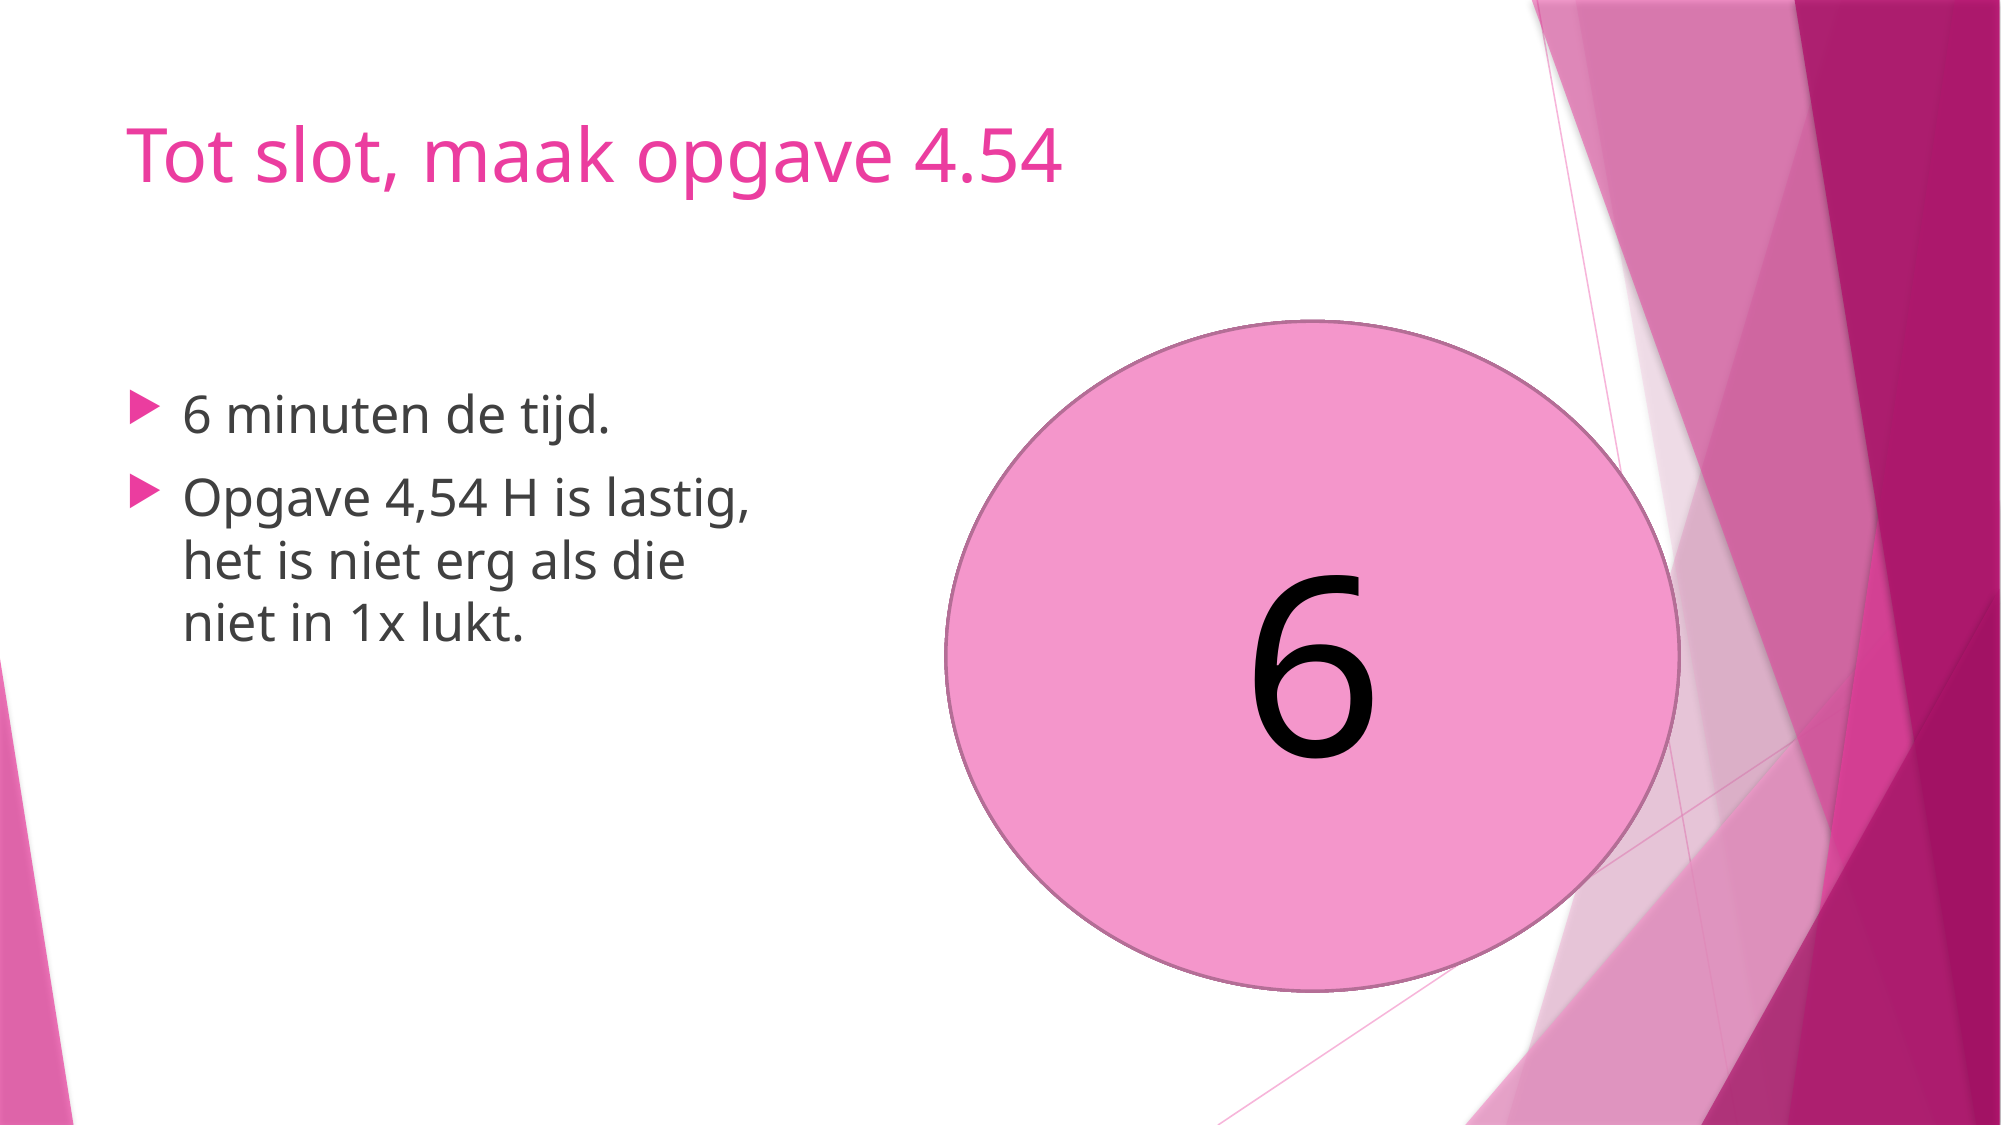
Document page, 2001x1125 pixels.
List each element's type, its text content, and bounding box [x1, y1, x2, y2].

text_box 6 [944, 319, 1681, 993]
list 6 minuten de tijd. Opgave 4,54 H is lastig, het is niet erg als die niet in 1x lukt. [111, 374, 774, 1011]
title Tot slot, maak opgave 4.54 [111, 99, 1522, 317]
